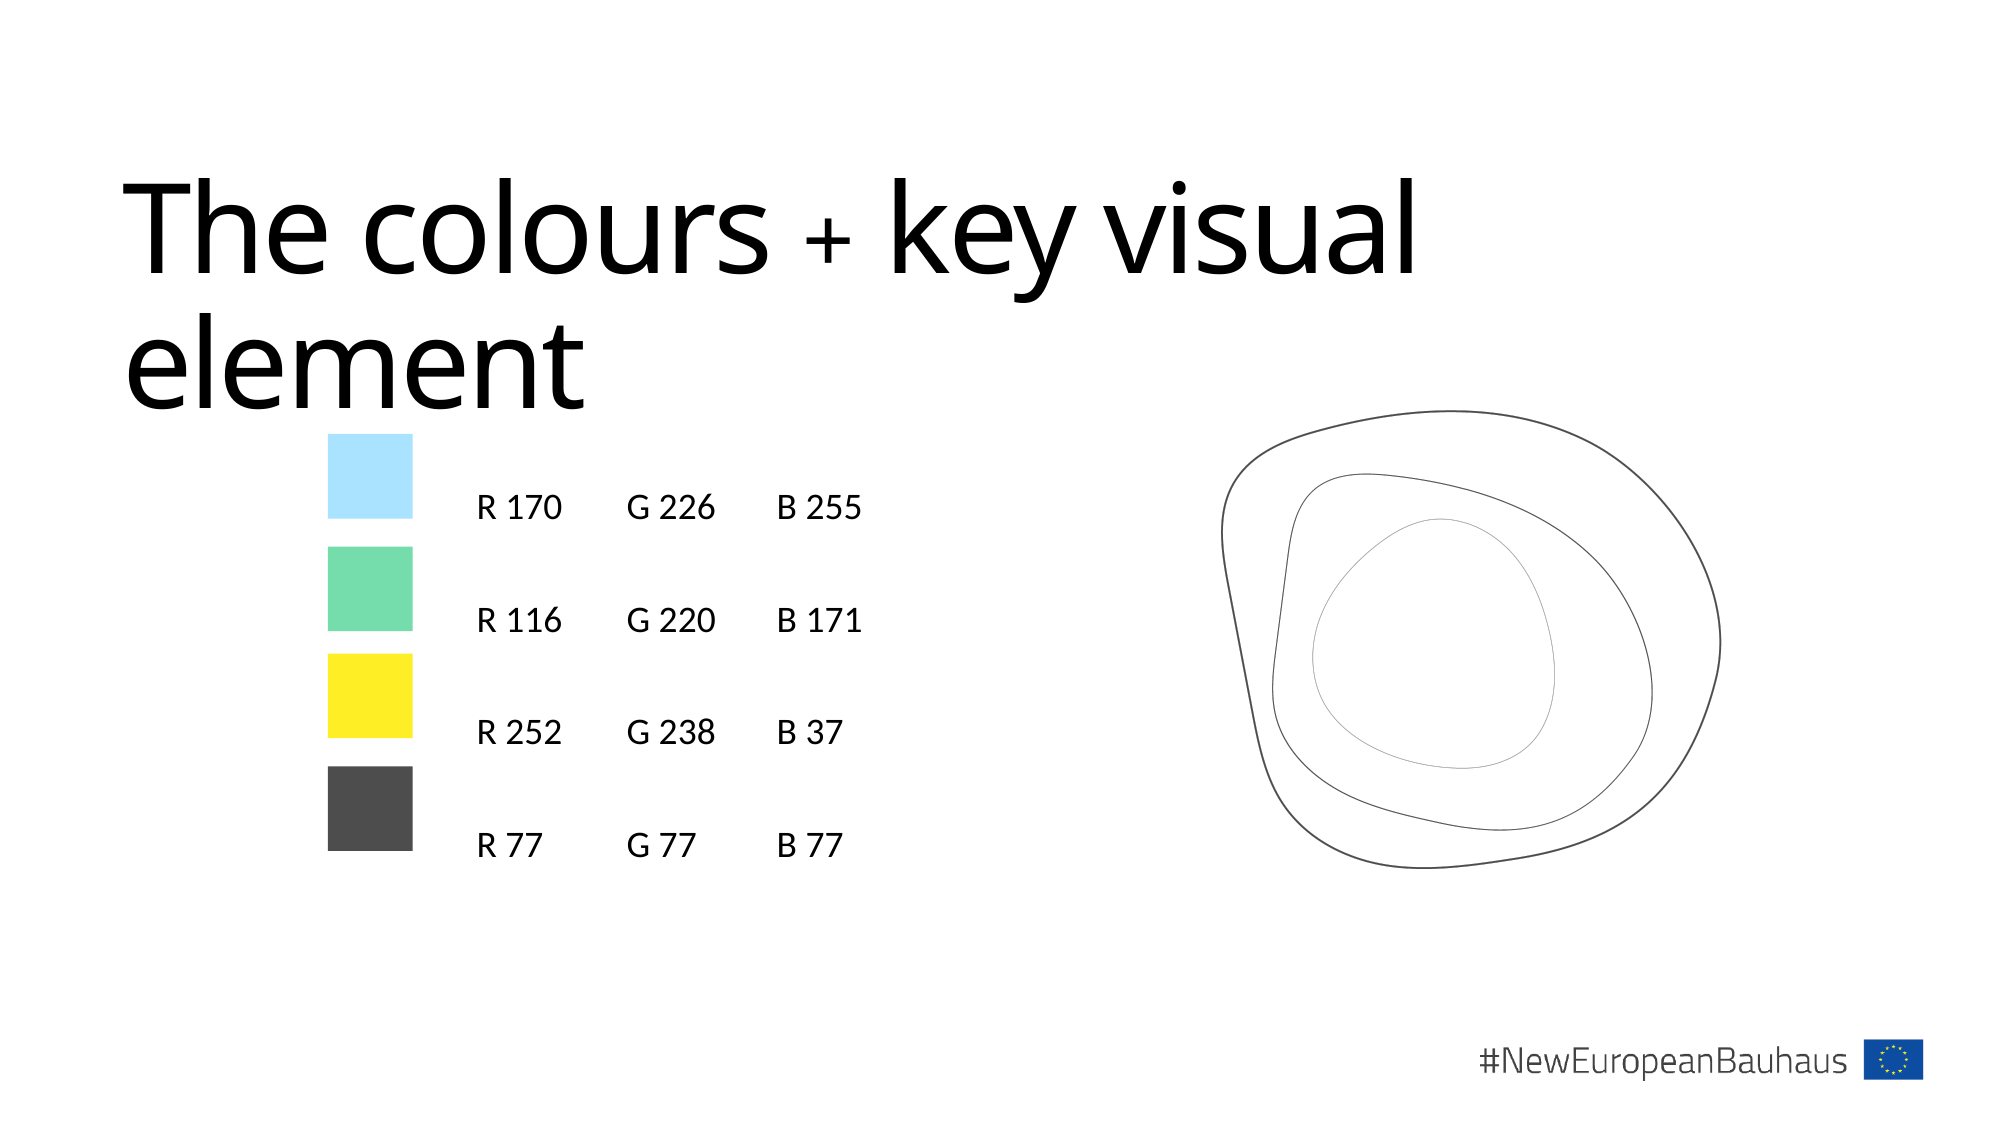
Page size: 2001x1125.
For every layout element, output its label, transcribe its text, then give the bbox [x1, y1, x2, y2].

picture [1193, 380, 1738, 883]
text_box R 170 G 226 B 255 R 116 G 220 B 171 R 252 G 238 B 37 R 77 G 77 B 77 [461, 407, 974, 873]
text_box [161, 600, 579, 685]
title The colours + key visual element [107, 157, 1812, 550]
picture [1480, 1038, 1924, 1081]
